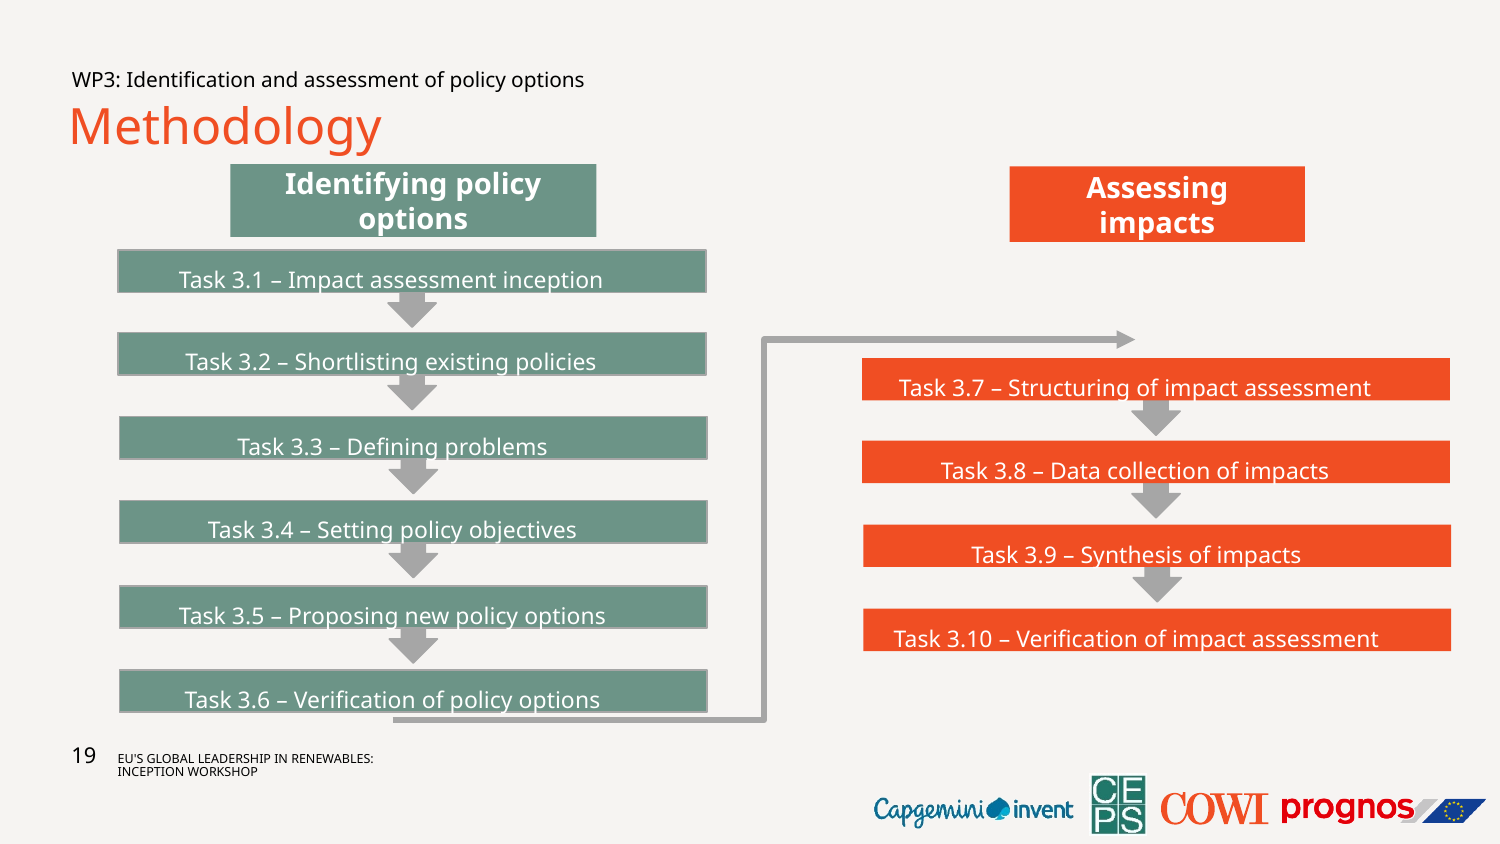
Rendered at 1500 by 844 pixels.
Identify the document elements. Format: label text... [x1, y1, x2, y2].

picture [1282, 797, 1487, 836]
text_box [572, 158, 956, 844]
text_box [960, 339, 1452, 661]
title Methodology [68, 111, 1432, 151]
footer EU's global leadership in renewables: Inception workshop [117, 762, 439, 771]
slide_number 19 [29, 733, 97, 796]
picture [956, 793, 1076, 831]
text_box Assessing impacts [1008, 164, 1307, 244]
list WP3: Identification and assessment of policy options [68, 66, 1432, 111]
picture [1089, 773, 1147, 836]
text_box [76, 231, 567, 722]
text_box Identifying policy options [228, 162, 568, 229]
